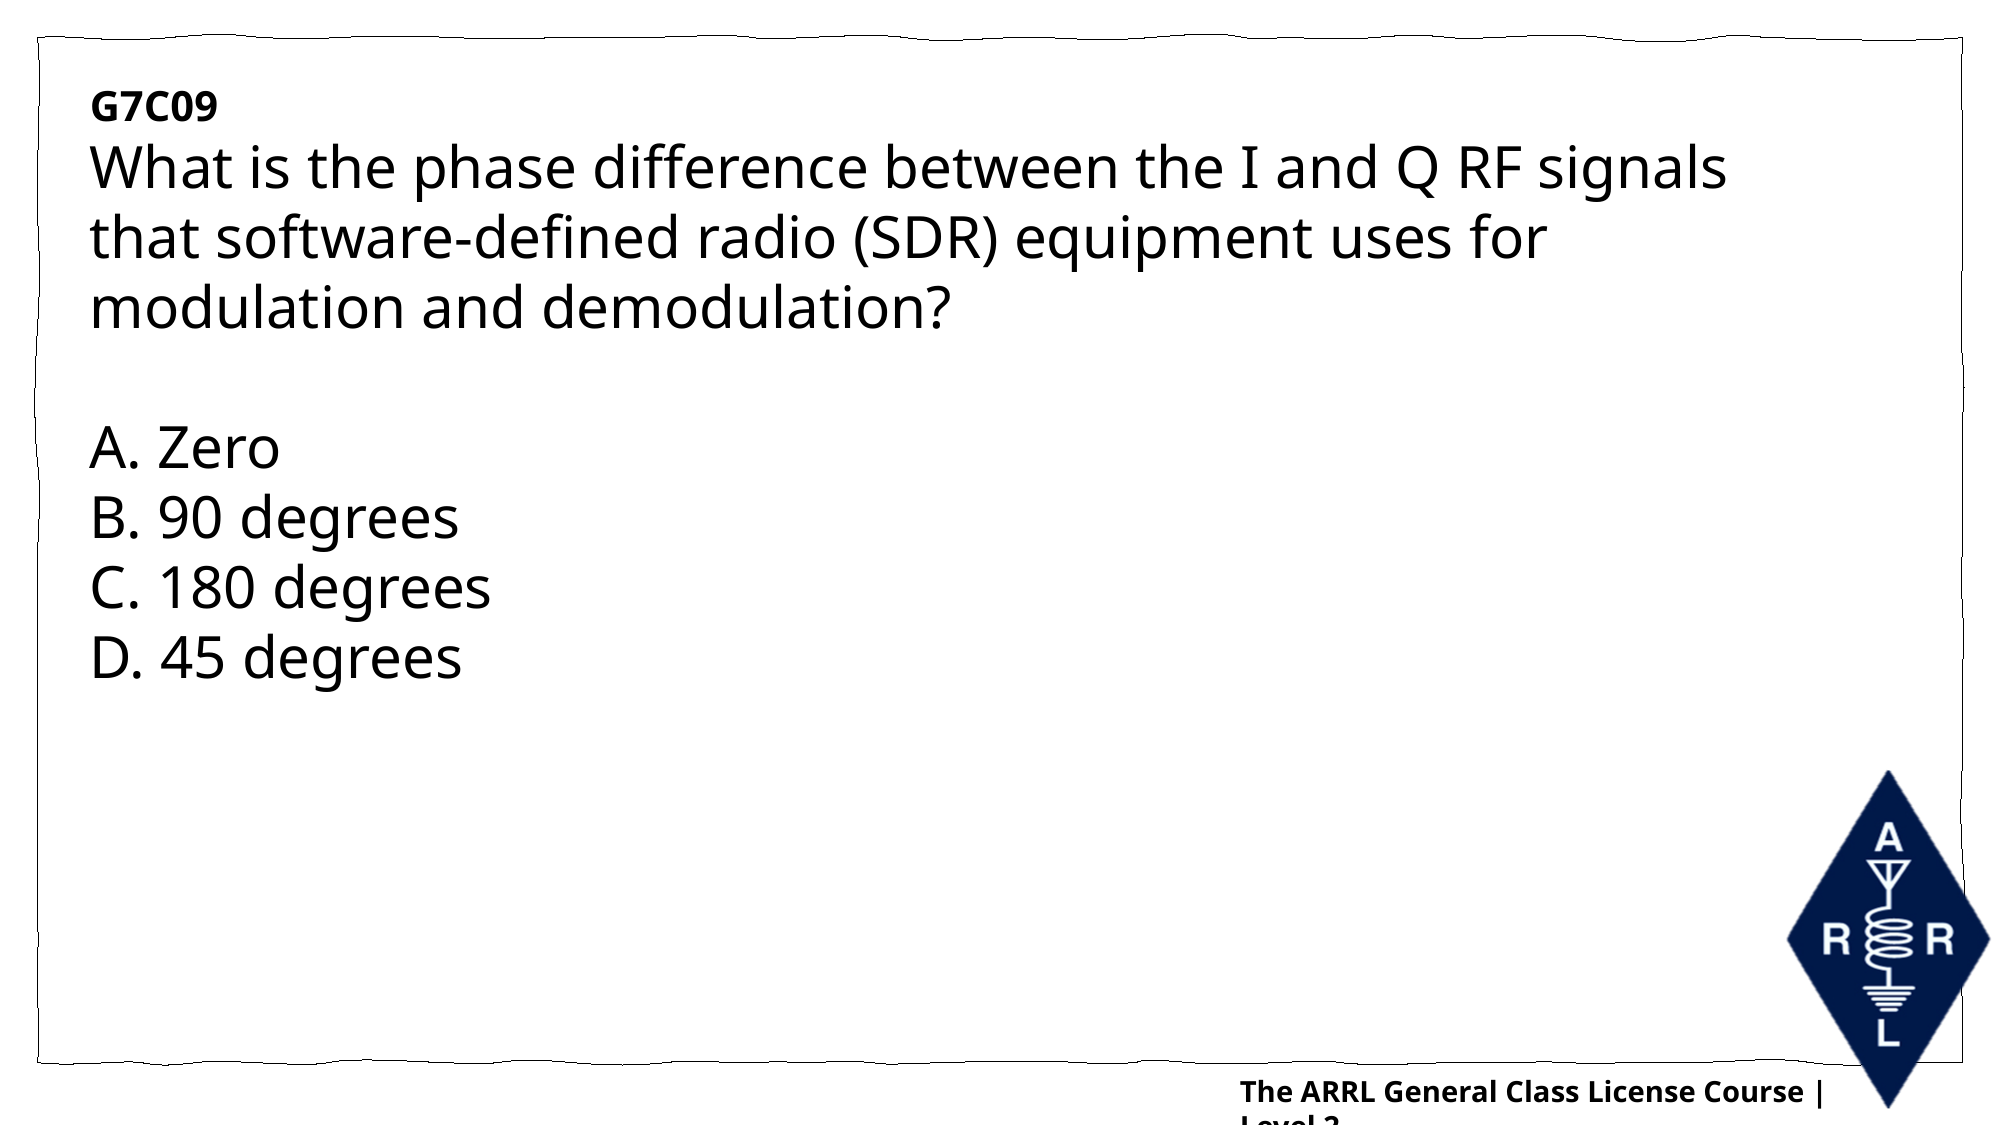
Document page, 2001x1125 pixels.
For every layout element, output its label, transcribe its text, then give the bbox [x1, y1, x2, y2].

text_box G7C09 What is the phase difference between the I and Q RF signals that software-defined radio (SDR) equipment uses for modulation and demodulation? A. Zero B. 90 degrees C. 180 degrees D. 45 degrees [75, 72, 1850, 698]
picture [1773, 752, 1999, 1125]
